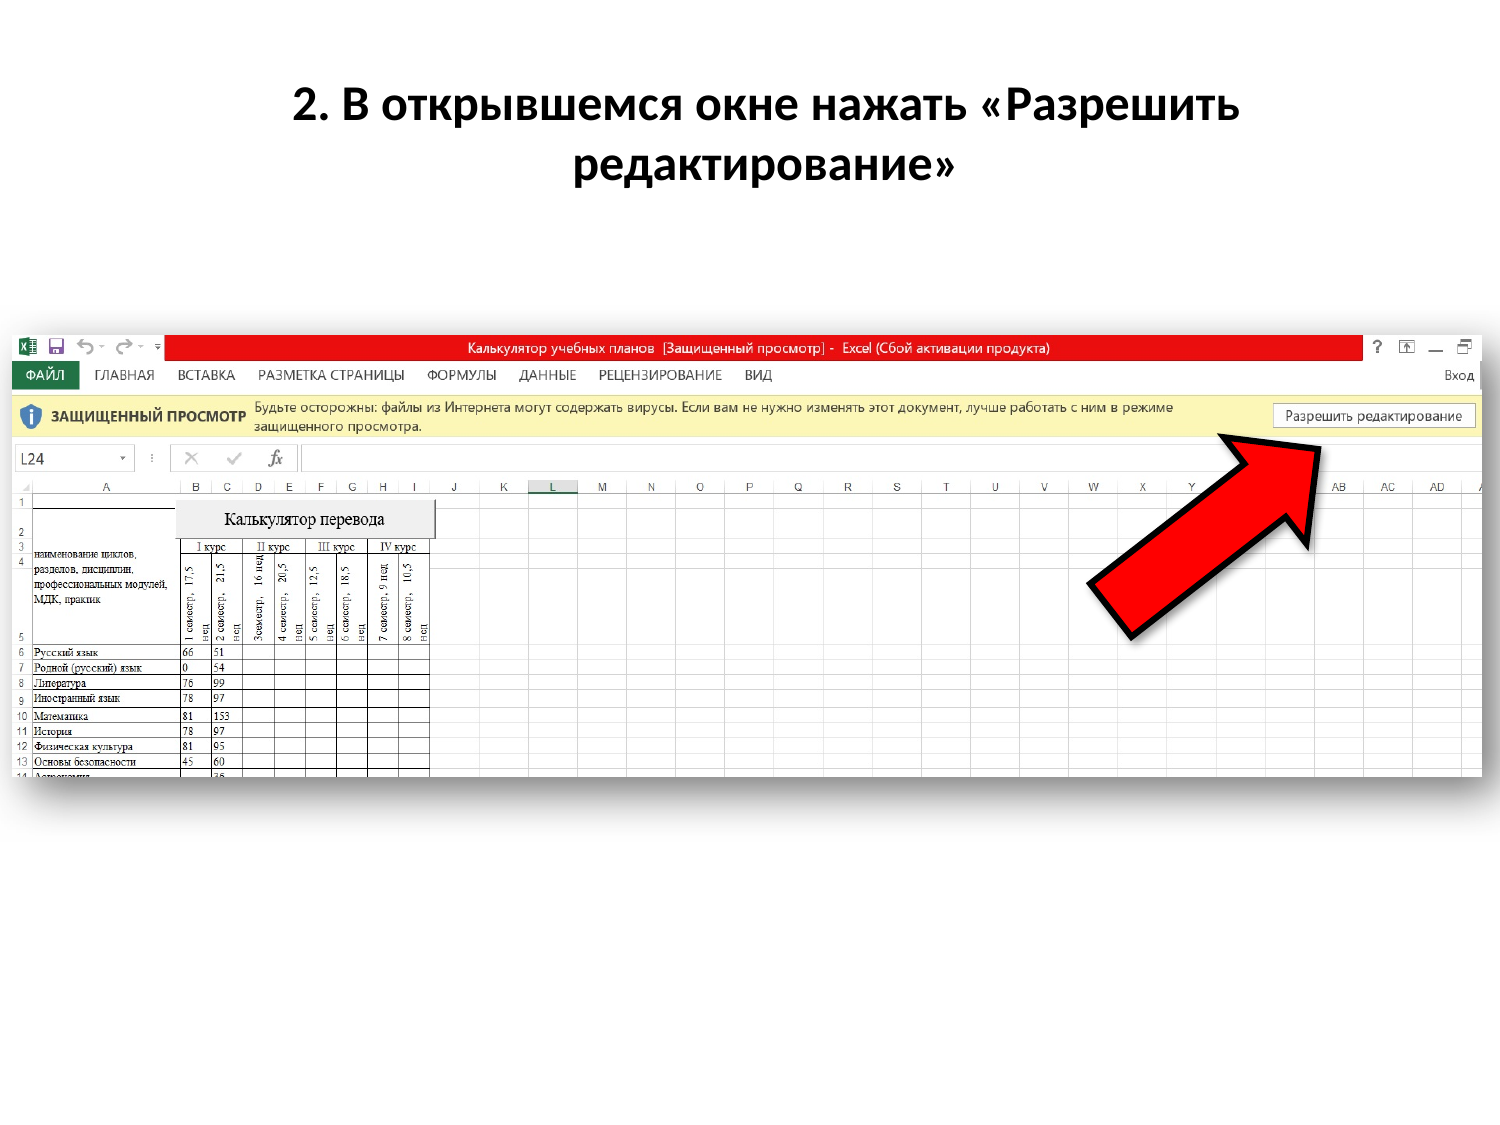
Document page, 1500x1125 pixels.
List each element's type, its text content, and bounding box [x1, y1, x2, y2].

text_box 2. В открывшемся окне нажать «Разрешить редактирование» [173, 63, 1360, 198]
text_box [12, 335, 1482, 778]
